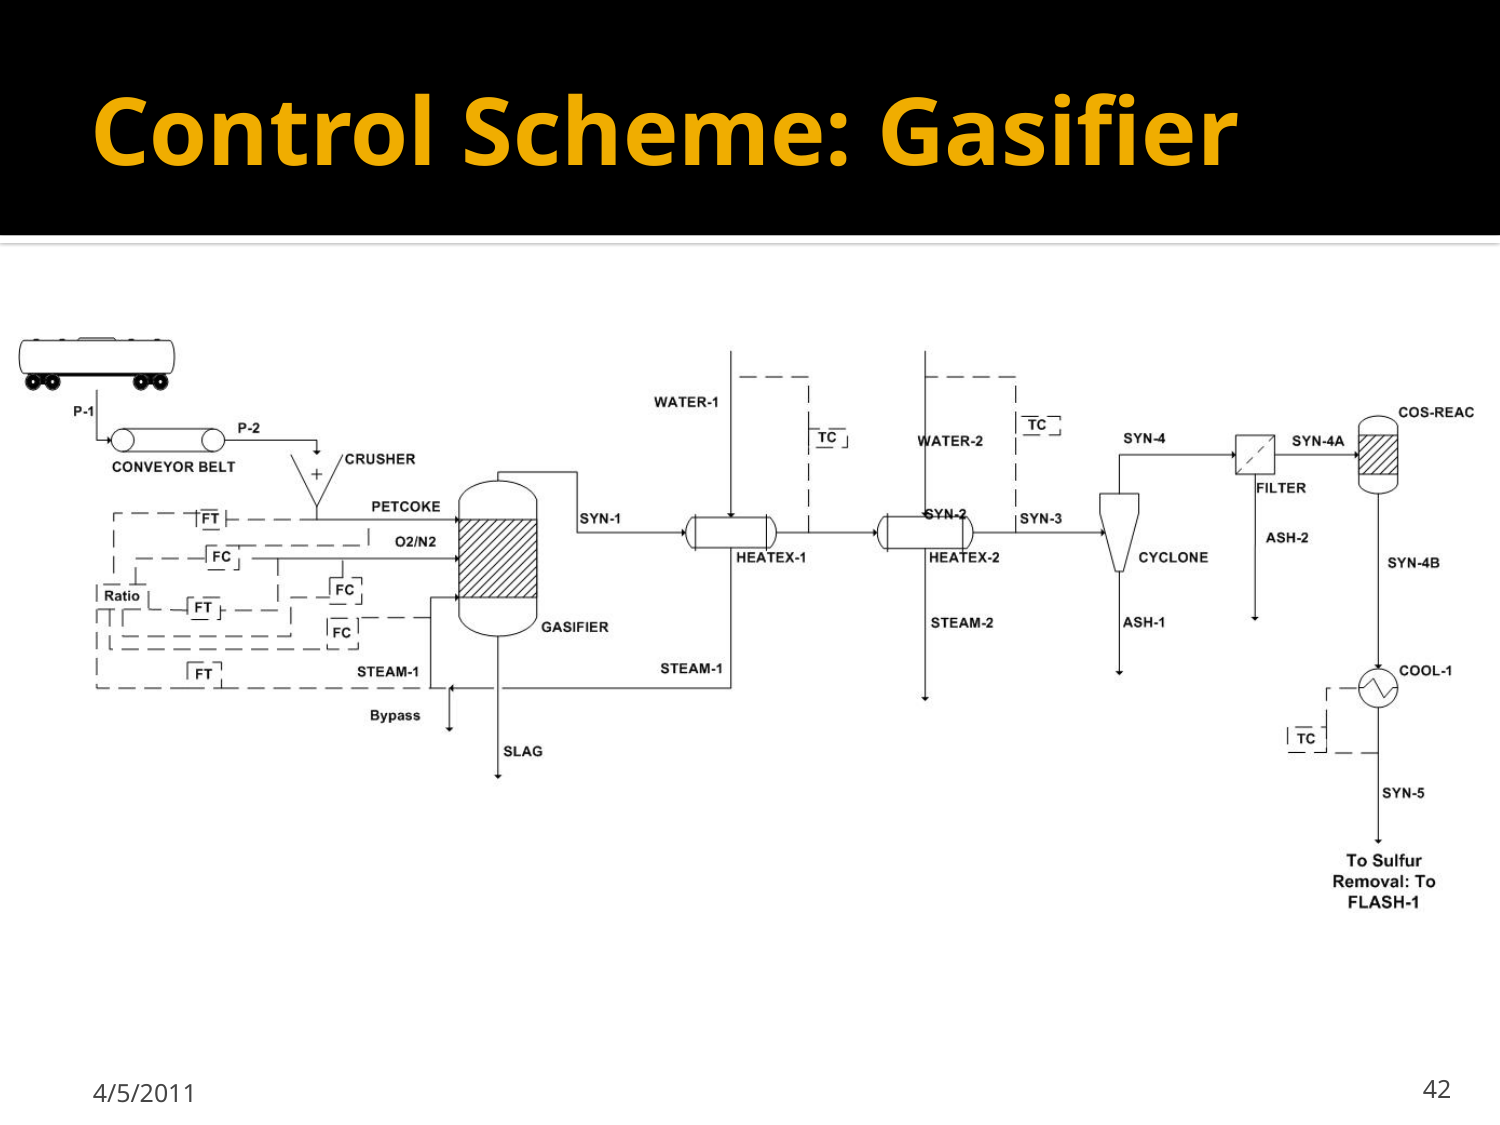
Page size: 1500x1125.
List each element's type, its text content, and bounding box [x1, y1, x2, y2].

slide_number 42 [1345, 1062, 1467, 1108]
title Control Scheme: Gasifier [75, 25, 1425, 231]
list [18, 337, 1475, 913]
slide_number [75, 1062, 425, 1108]
